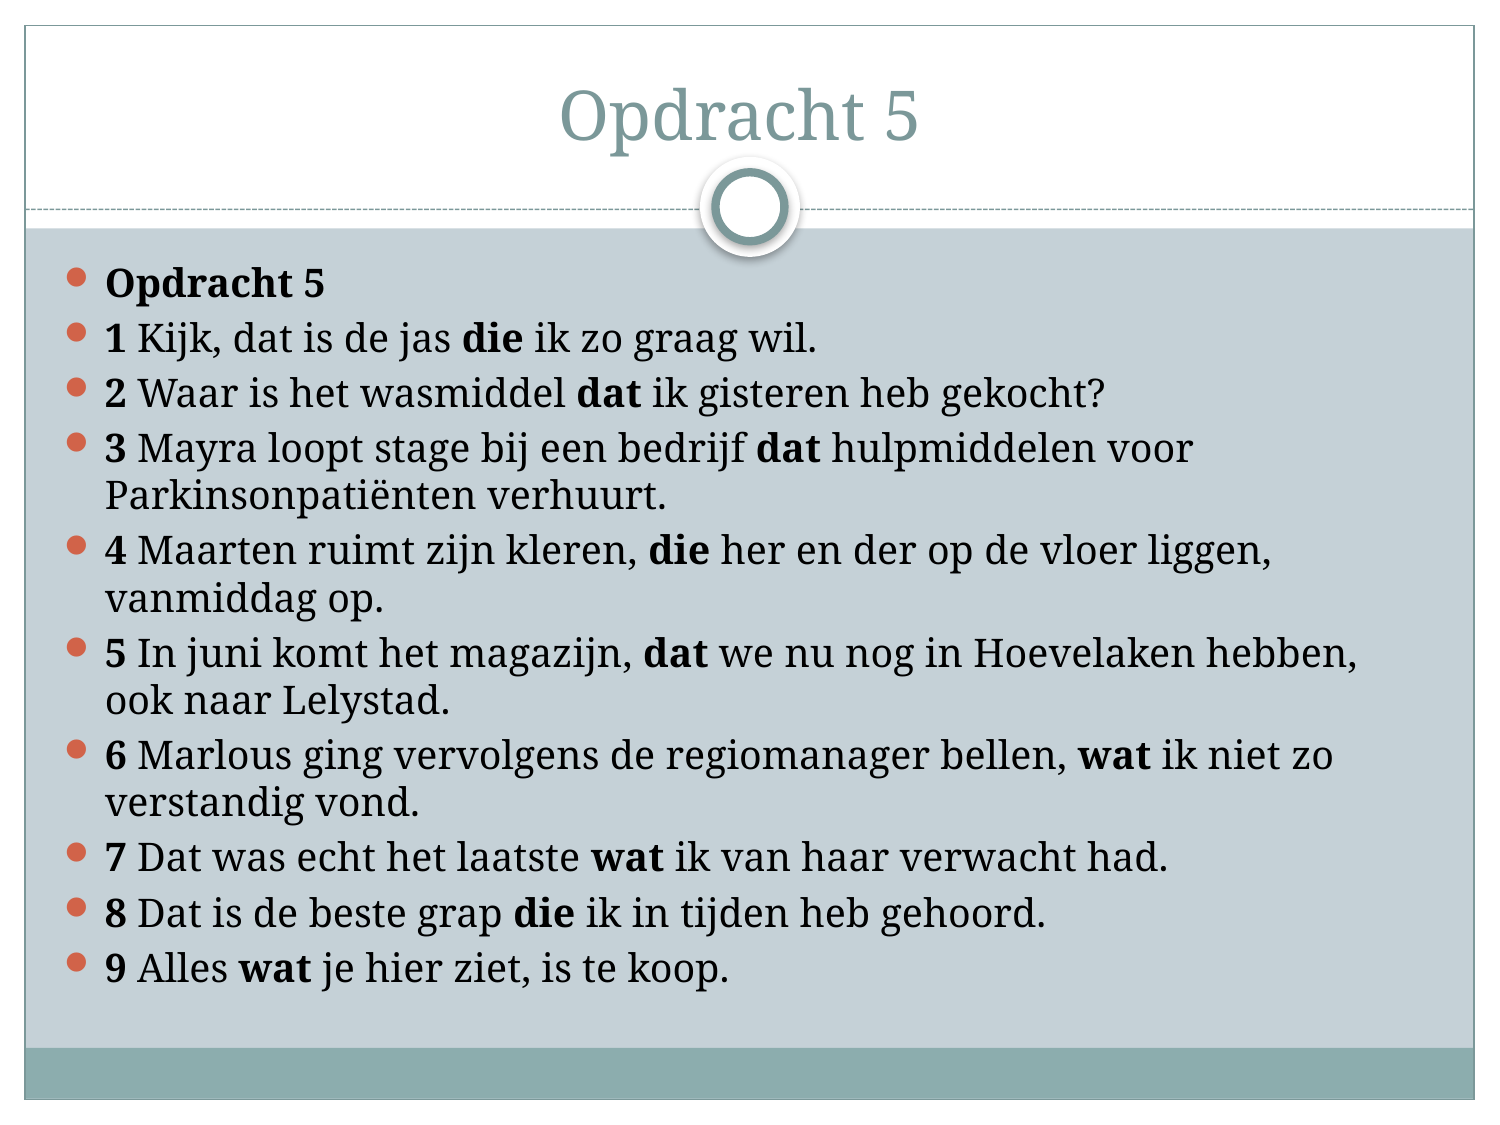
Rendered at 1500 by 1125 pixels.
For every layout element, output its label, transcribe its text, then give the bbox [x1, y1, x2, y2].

title Opdracht 5 [49, 37, 1450, 162]
list Opdracht 5 1 Kijk, dat is de jas die ik zo graag wil. 2 Waar is het wasmiddel dat ik gisteren heb gekocht? 3 Mayra loopt stage bij een bedrijf dat hulpmiddelen voor Parkinsonpatiënten verhuurt. 4 Maarten ruimt zijn kleren, die her en der op de vloer liggen, vanmiddag op. 5 In juni komt het magazijn, dat we nu nog in Hoevelaken hebben, ook naar Lelystad. 6 Marlous ging vervolgens de regiomanager bellen, wat ik niet zo verstandig vond. 7 Dat was echt het laatste wat ik van haar verwacht had. 8 Dat is de beste grap die ik in tijden heb gehoord. 9 Alles wat je hier ziet, is te koop. [49, 250, 1445, 1001]
